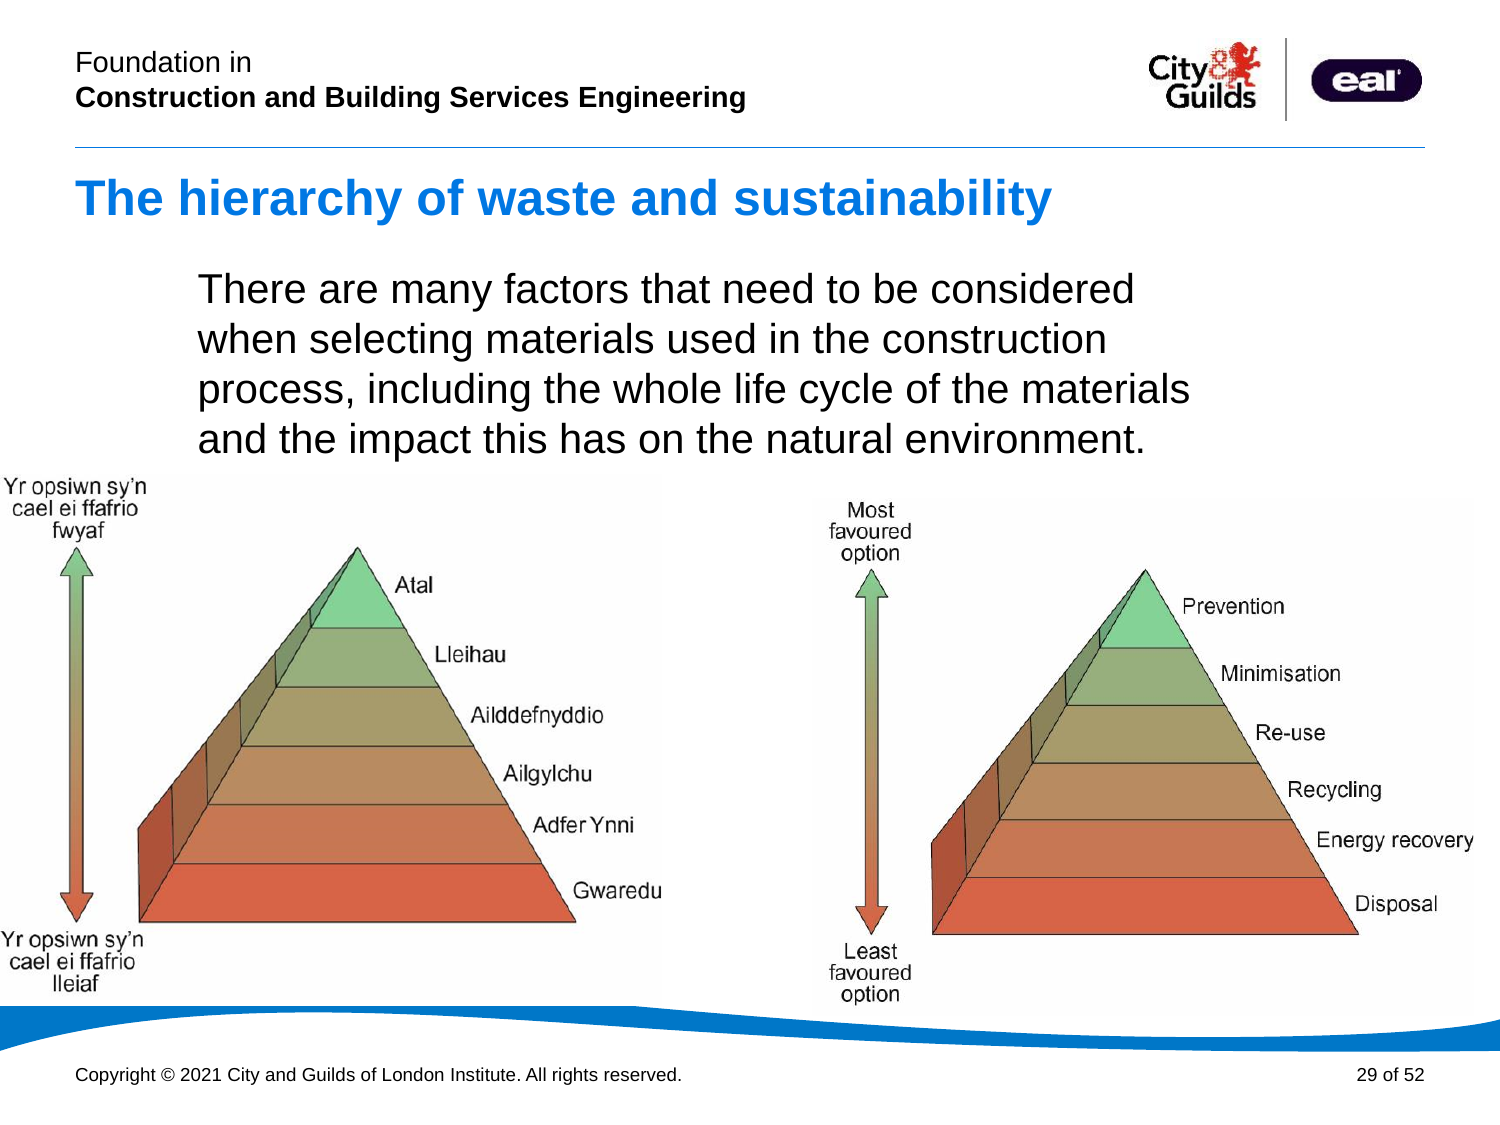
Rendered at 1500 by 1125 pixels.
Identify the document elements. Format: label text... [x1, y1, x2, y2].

picture [811, 498, 1474, 1017]
title The hierarchy of waste and sustainability [74, 165, 1426, 229]
picture [1149, 38, 1422, 121]
text_box There are many factors that need to be considered when selecting materials used in the construction process, including the whole life cycle of the materials and the impact this has on the natural environment. [183, 254, 1238, 470]
picture [0, 474, 662, 1006]
